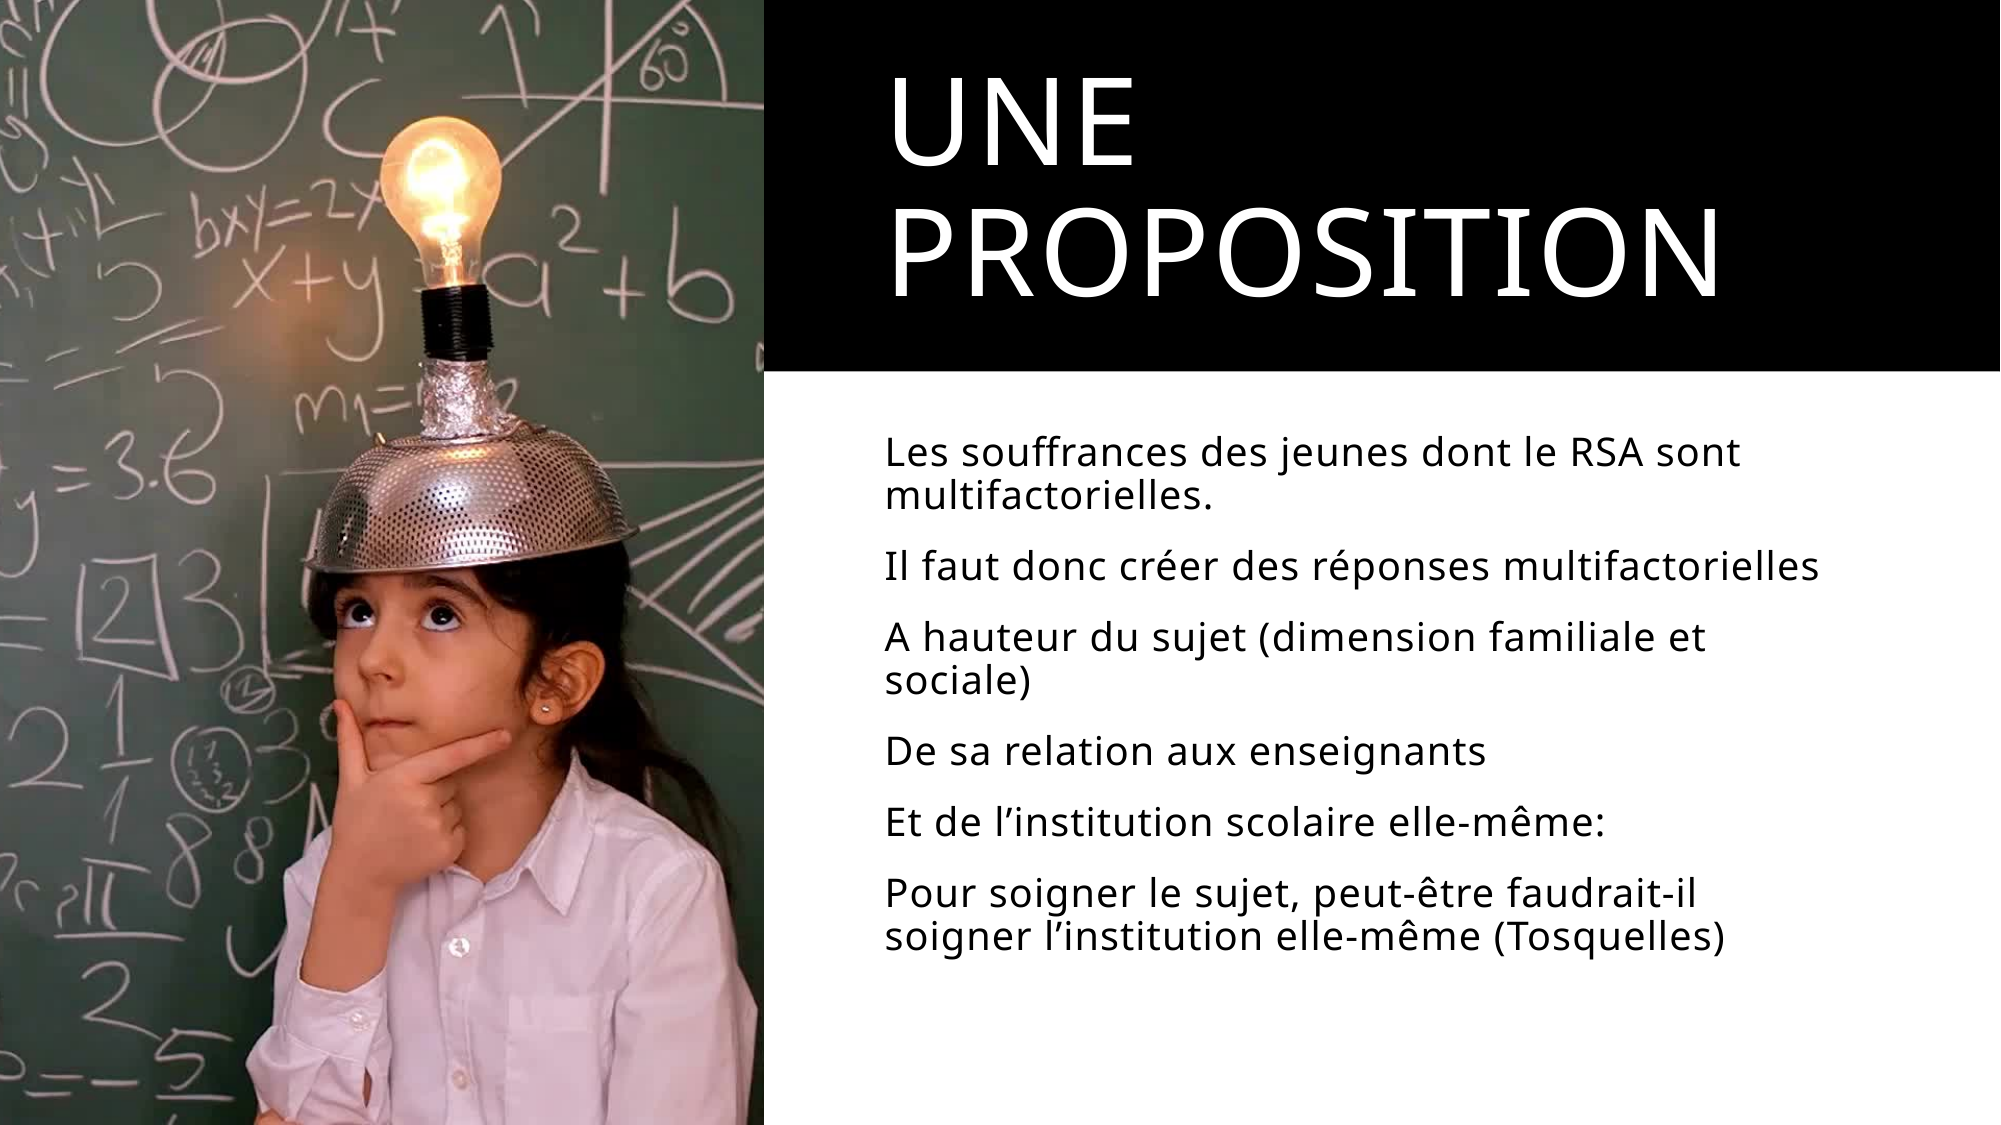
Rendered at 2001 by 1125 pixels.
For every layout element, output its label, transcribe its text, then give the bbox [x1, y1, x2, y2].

text_box [764, 0, 2000, 372]
picture [0, 0, 764, 1125]
text_box [764, 372, 2000, 1125]
title Une proposition [869, 52, 1842, 332]
list Les souffrances des jeunes dont le RSA sont multifactorielles. Il faut donc créer des réponses multifactorielles A hauteur du sujet (dimension familiale et sociale) De sa relation aux enseignants Et de l’institution scolaire elle-même: Pour soigner le sujet, peut-être faudrait-il soigner l’institution elle-même (Tosquelles) [869, 424, 1842, 1015]
